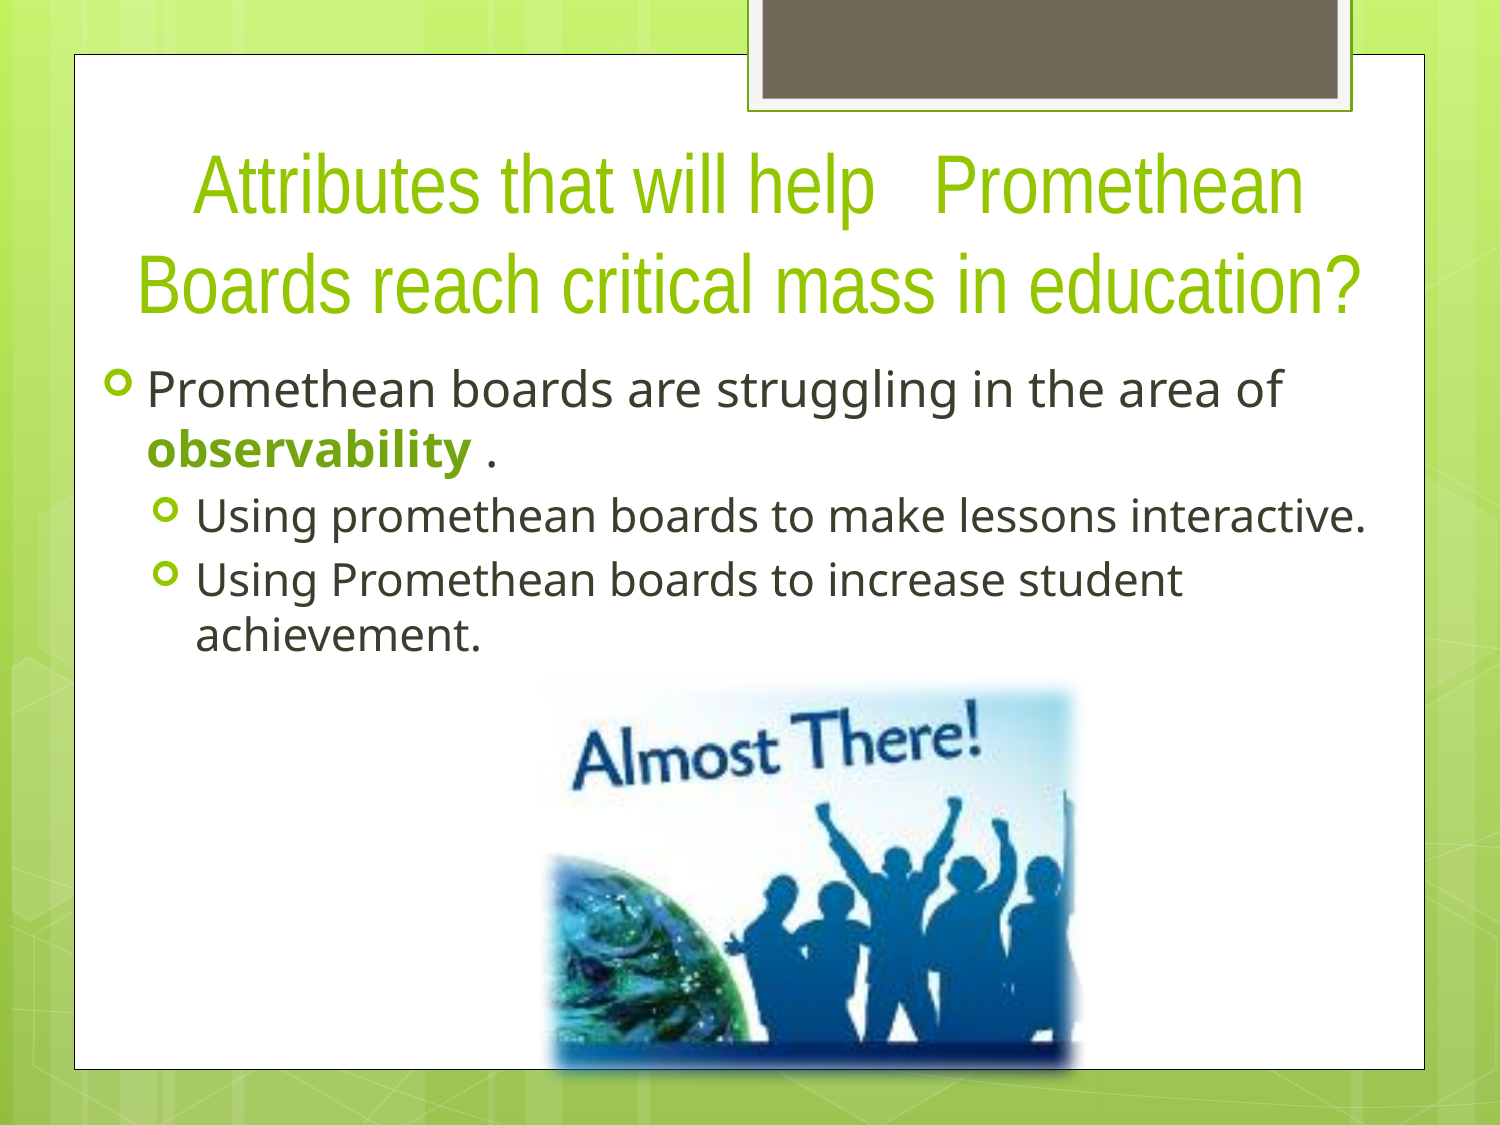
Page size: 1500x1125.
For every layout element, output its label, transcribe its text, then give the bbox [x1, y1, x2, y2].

title Attributes that will help Promethean Boards reach critical mass in education? [75, 50, 1425, 338]
list Promethean boards are struggling in the area of observability . Using promethean boards to make lessons interactive. Using Promethean boards to increase student achievement. [75, 350, 1425, 763]
picture [537, 674, 1088, 1088]
